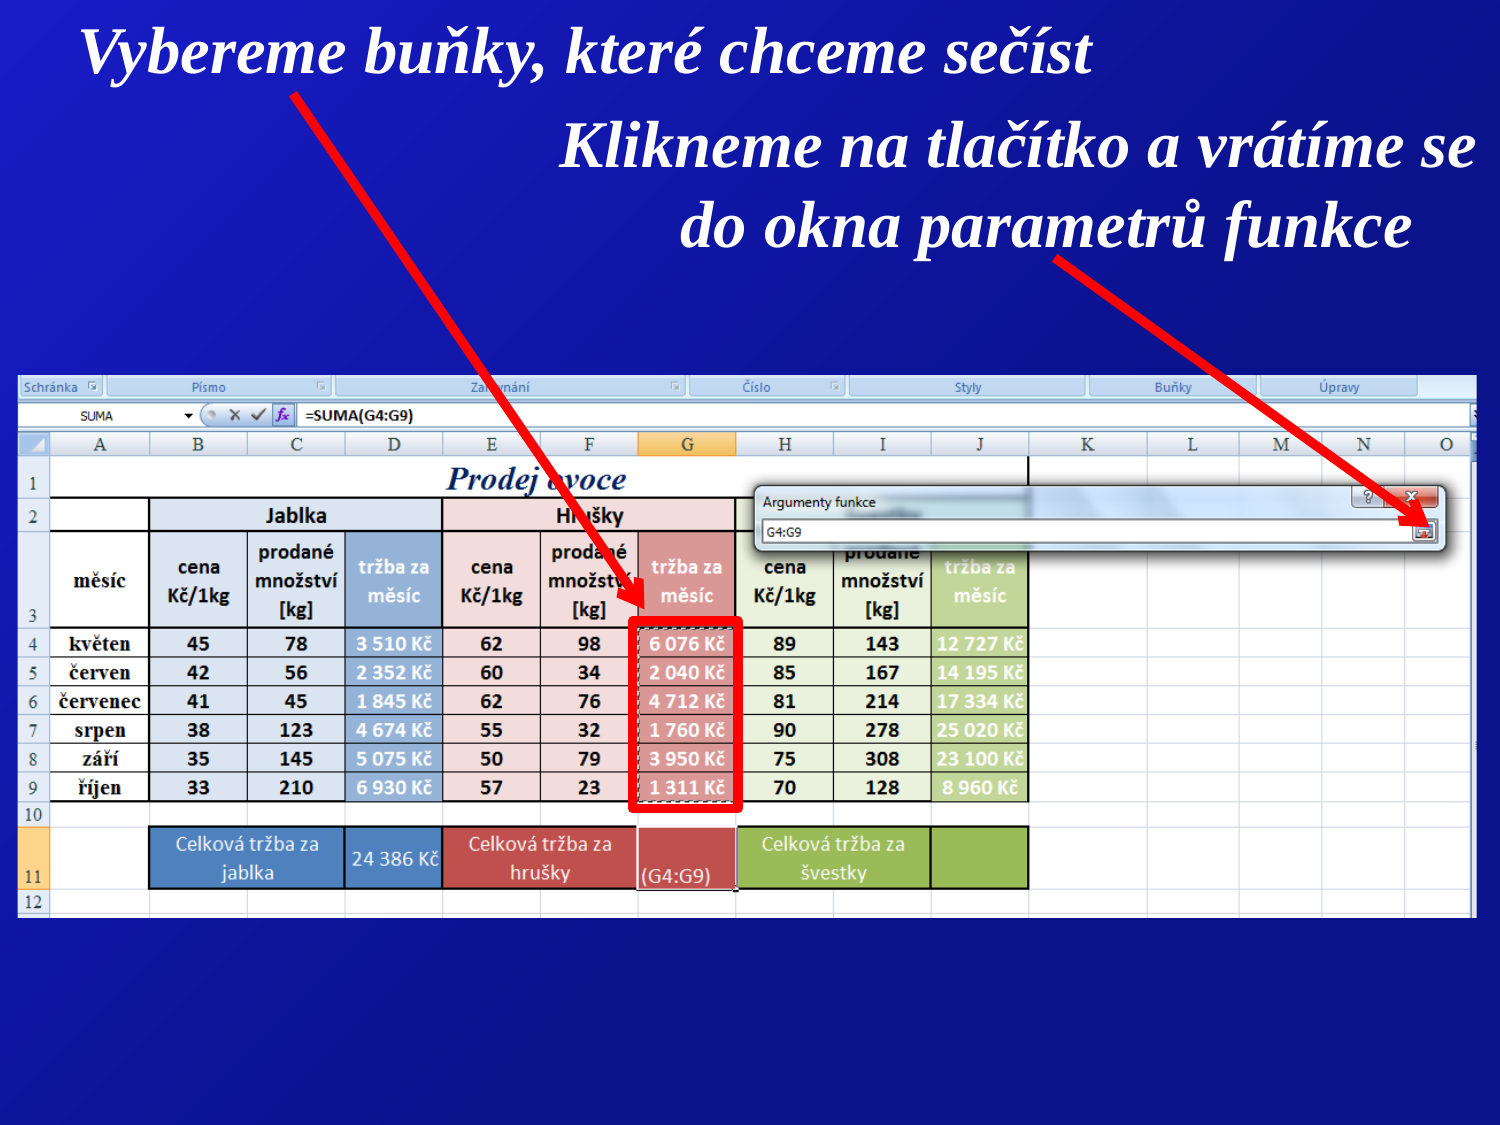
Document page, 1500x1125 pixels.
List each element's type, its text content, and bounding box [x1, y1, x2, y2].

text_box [1054, 257, 1430, 528]
picture [17, 374, 1477, 919]
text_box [210, 175, 727, 528]
text_box Klikneme na tlačítko a vrátíme se do okna parametrů funkce [538, 93, 1500, 399]
text_box Vybereme buňky, které chceme sečíst [0, 0, 1278, 106]
